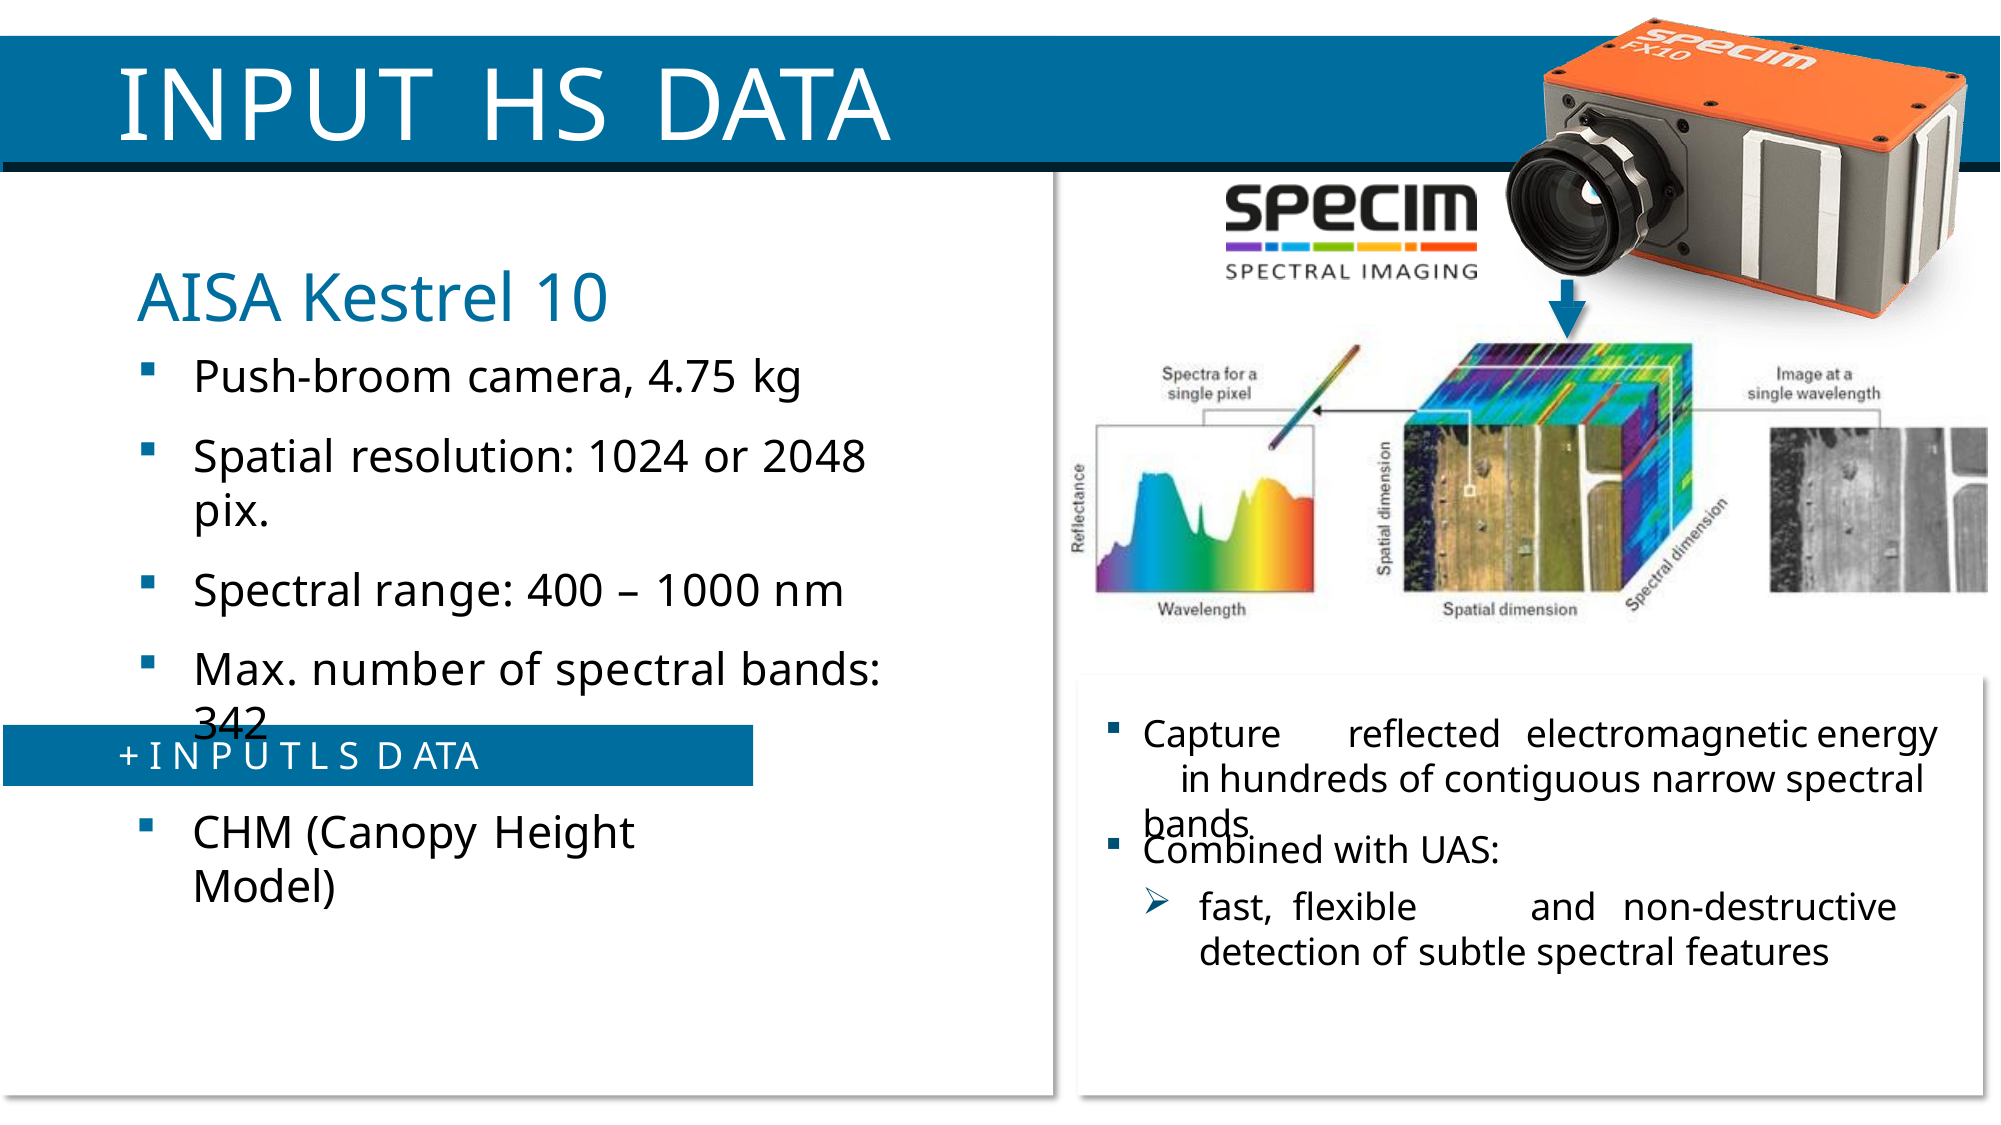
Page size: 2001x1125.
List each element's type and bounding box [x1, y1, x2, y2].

text_box [0, 797, 2000, 1106]
text_box [2, 15, 2000, 787]
